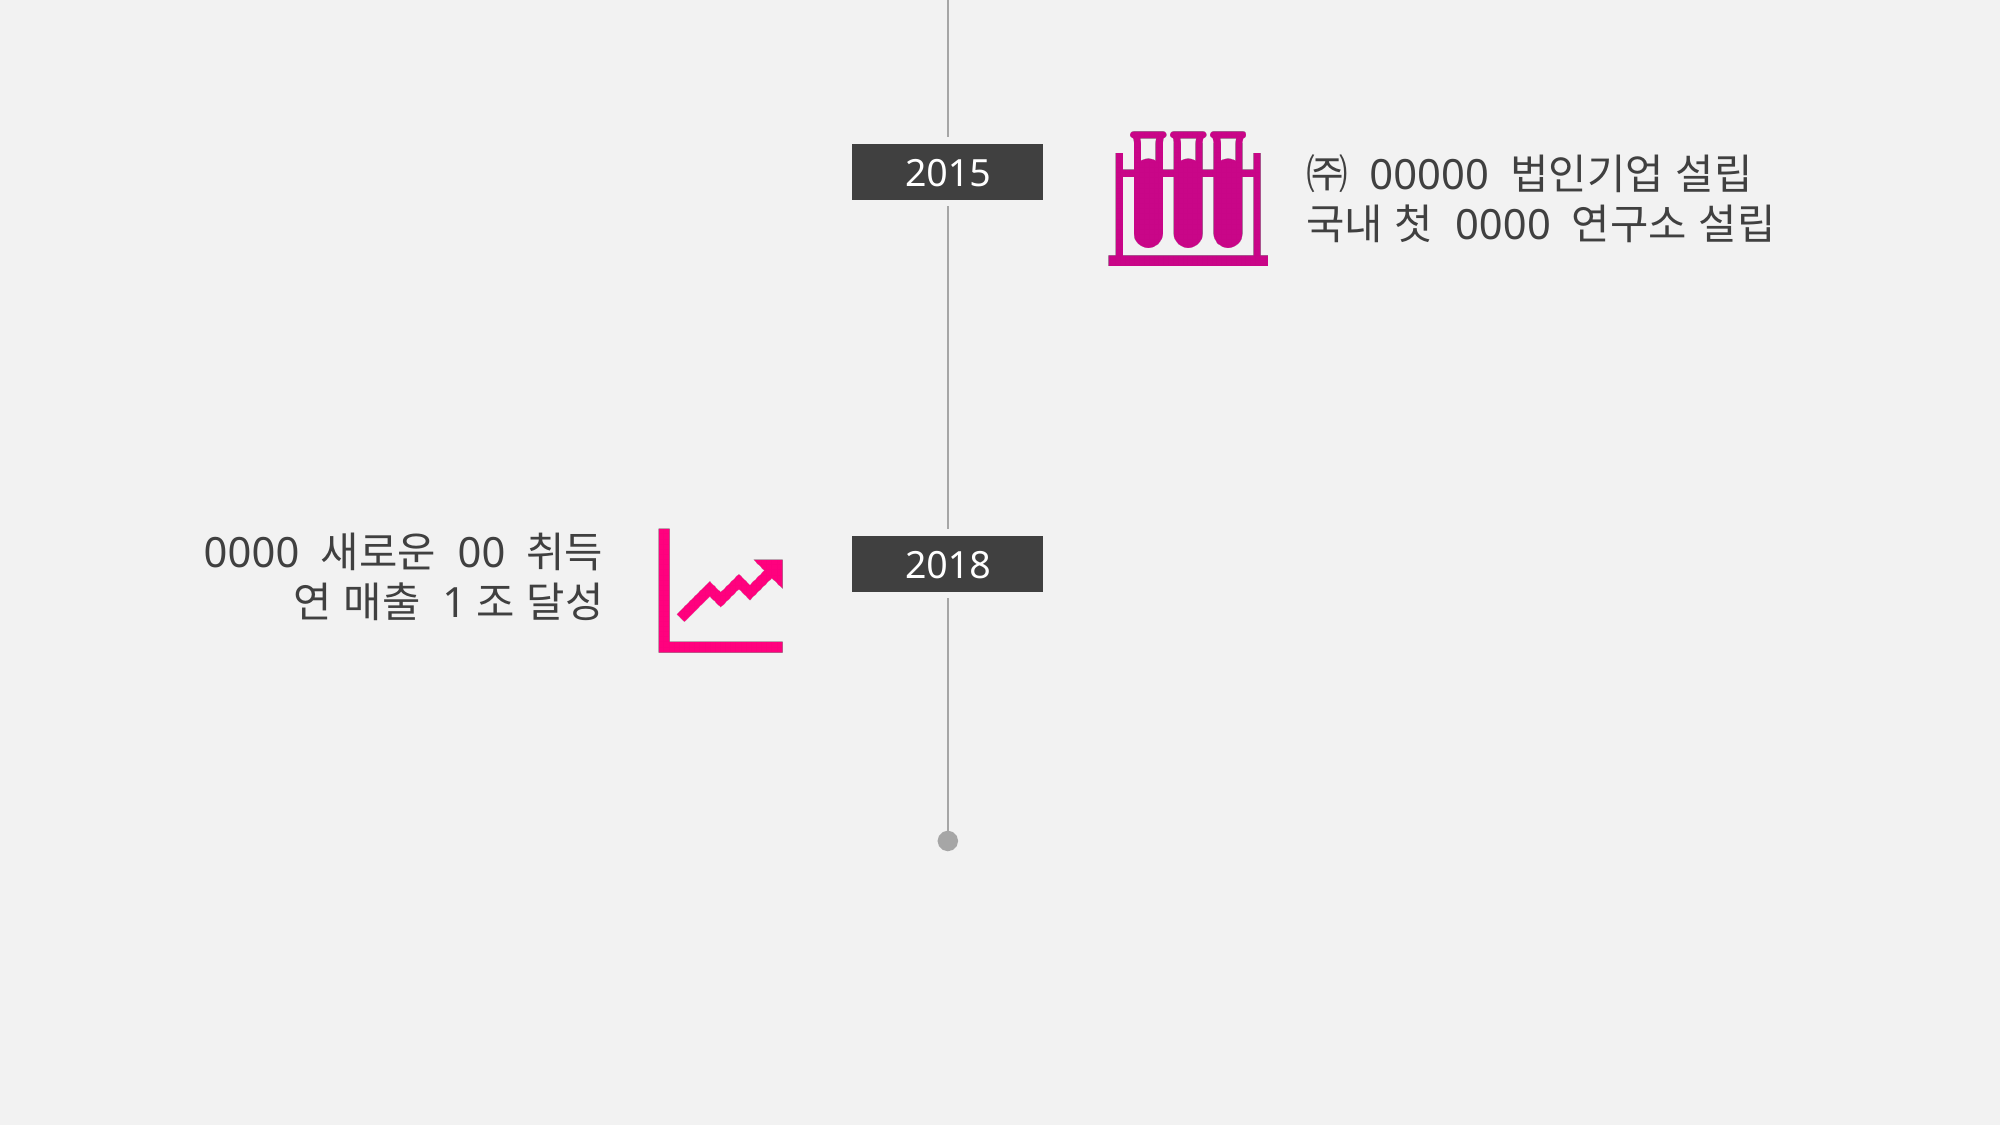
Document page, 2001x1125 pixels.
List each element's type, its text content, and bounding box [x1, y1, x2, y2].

text_box 2015 [848, 140, 947, 204]
text_box 2018 [948, 532, 1048, 596]
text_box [1101, 111, 1782, 286]
text_box 2018 [848, 532, 947, 596]
text_box 2015 [948, 140, 1048, 204]
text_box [200, 503, 808, 678]
